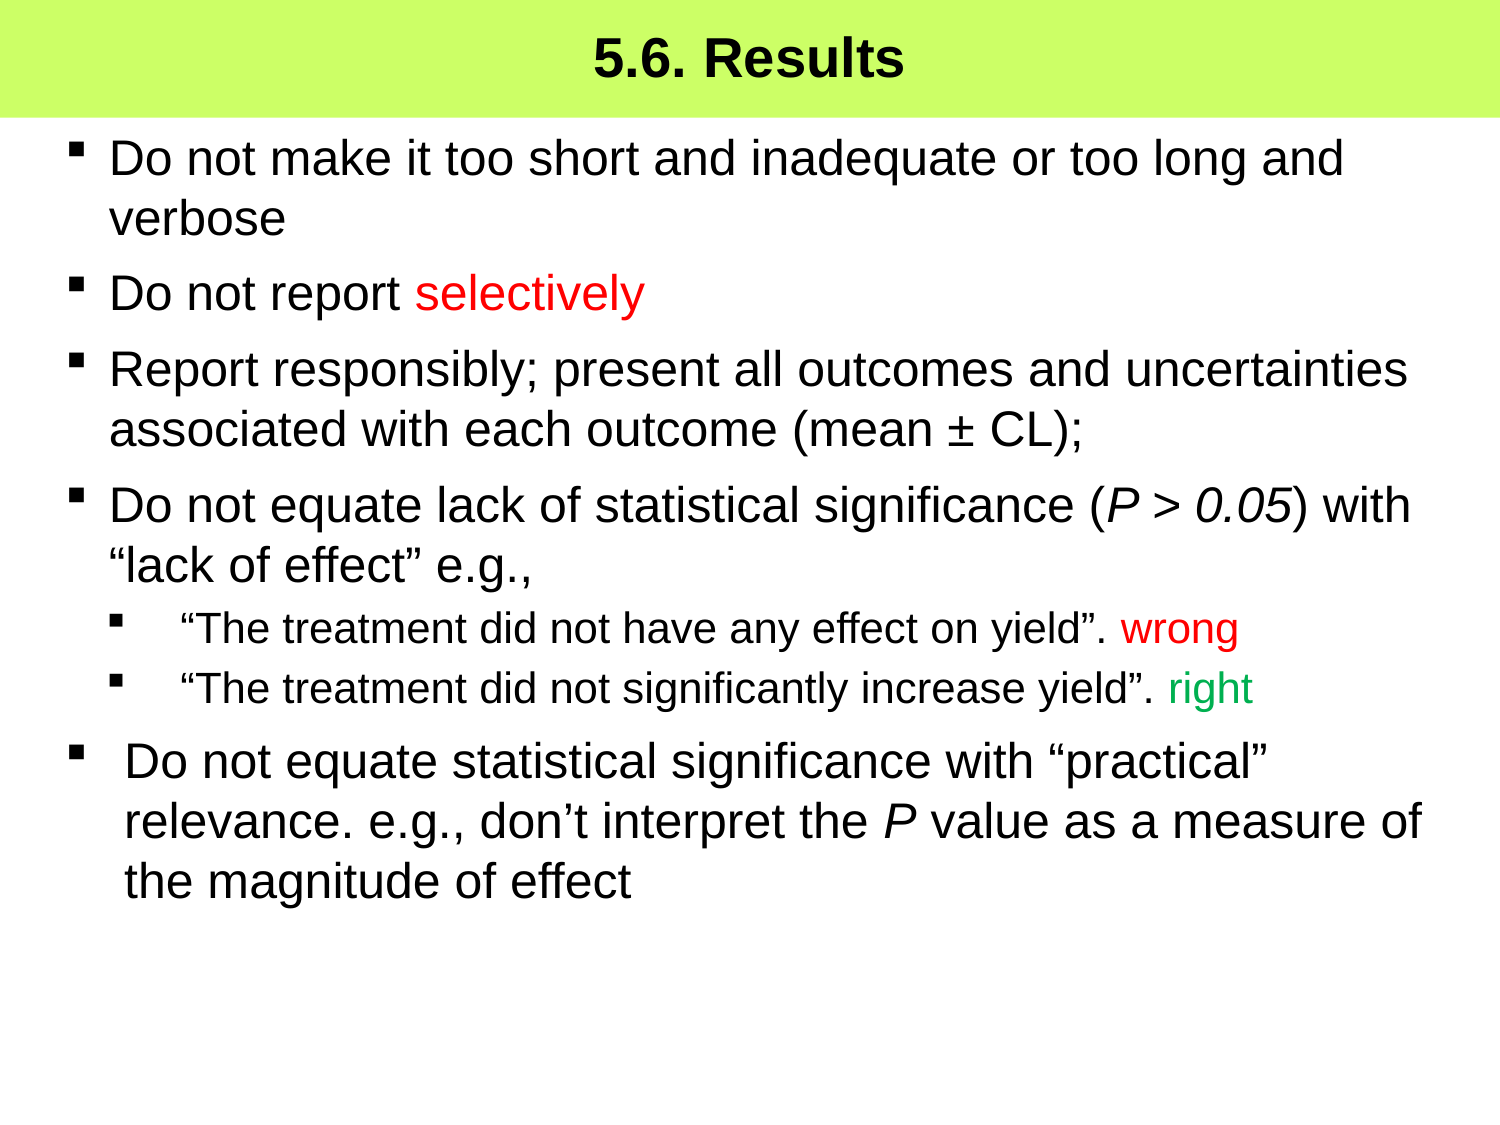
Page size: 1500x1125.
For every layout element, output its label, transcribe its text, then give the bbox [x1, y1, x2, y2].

list Do not make it too short and inadequate or too long and verbose Do not report selectively Report responsibly; present all outcomes and uncertainties associated with each outcome (mean ± CL); Do not equate lack of statistical significance (P > 0.05) with “lack of effect” e.g., “The treatment did not have any effect on yield”. wrong “The treatment did not significantly increase yield”. right Do not equate statistical significance with “practical” relevance. e.g., don’t interpret the P value as a measure of the magnitude of effect [50, 117, 1473, 1024]
title 5.6. Results [0, 0, 1500, 118]
